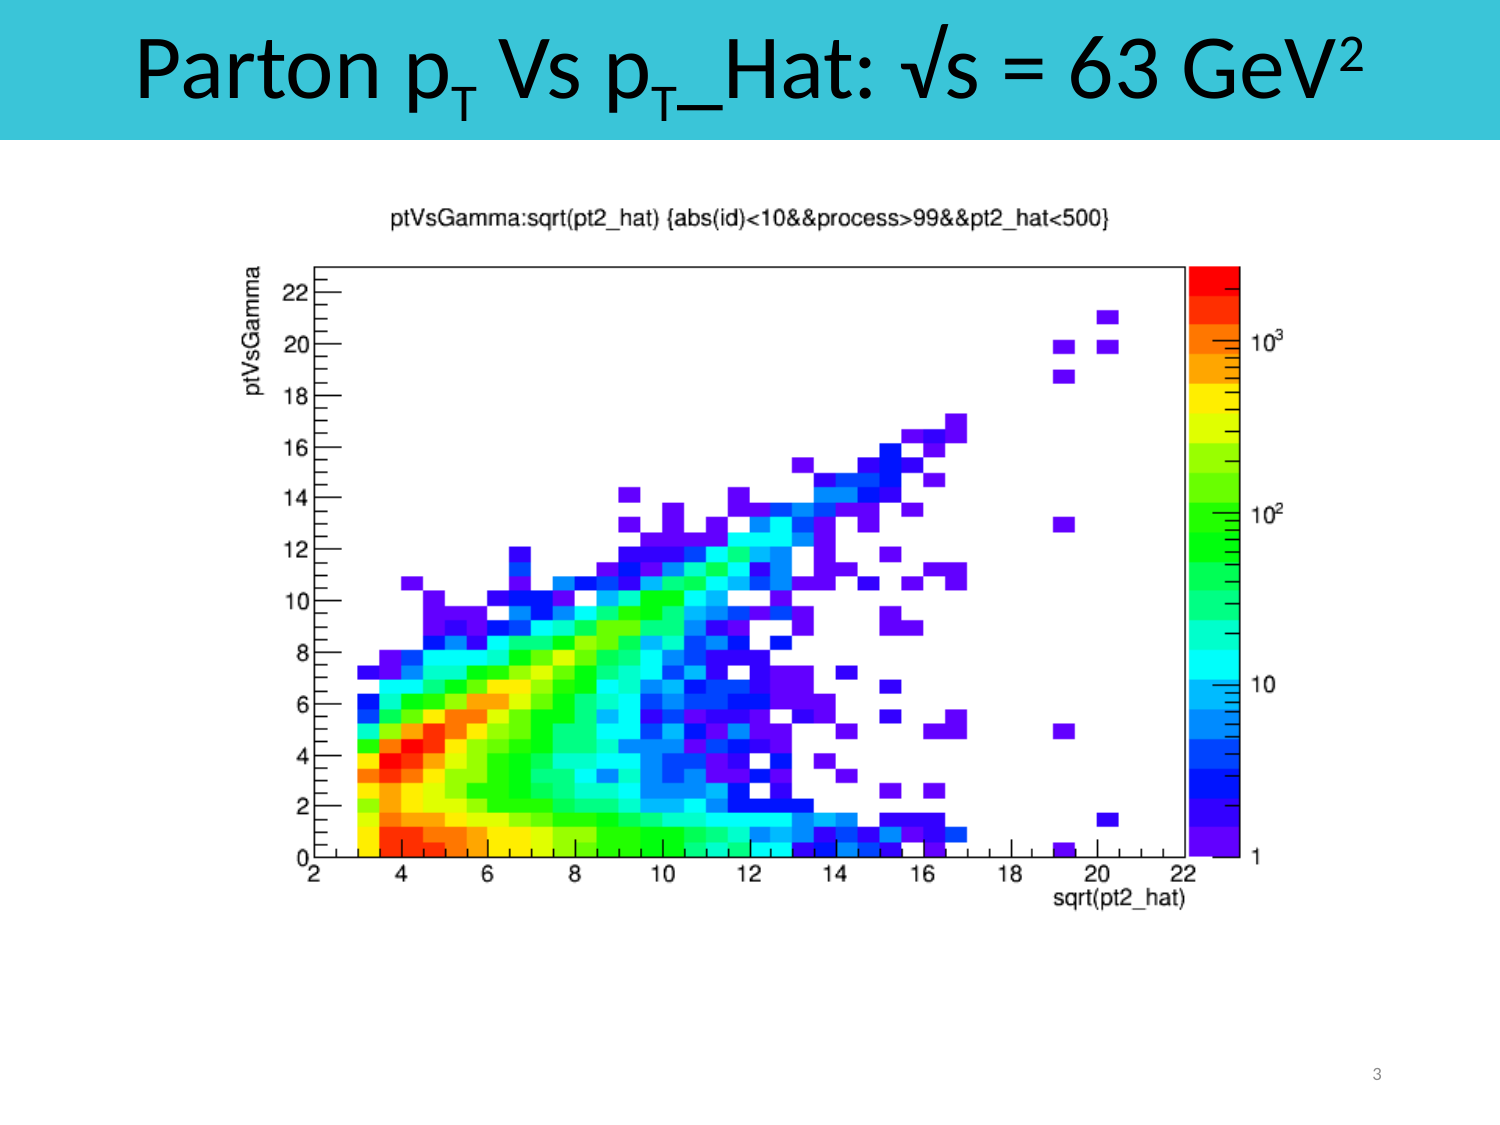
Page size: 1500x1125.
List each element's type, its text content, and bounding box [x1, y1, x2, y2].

picture [206, 193, 1294, 932]
slide_number 3 [1059, 1042, 1397, 1103]
text_box Parton pT Vs pT_Hat: √s = 63 GeV2 [0, 0, 1500, 140]
